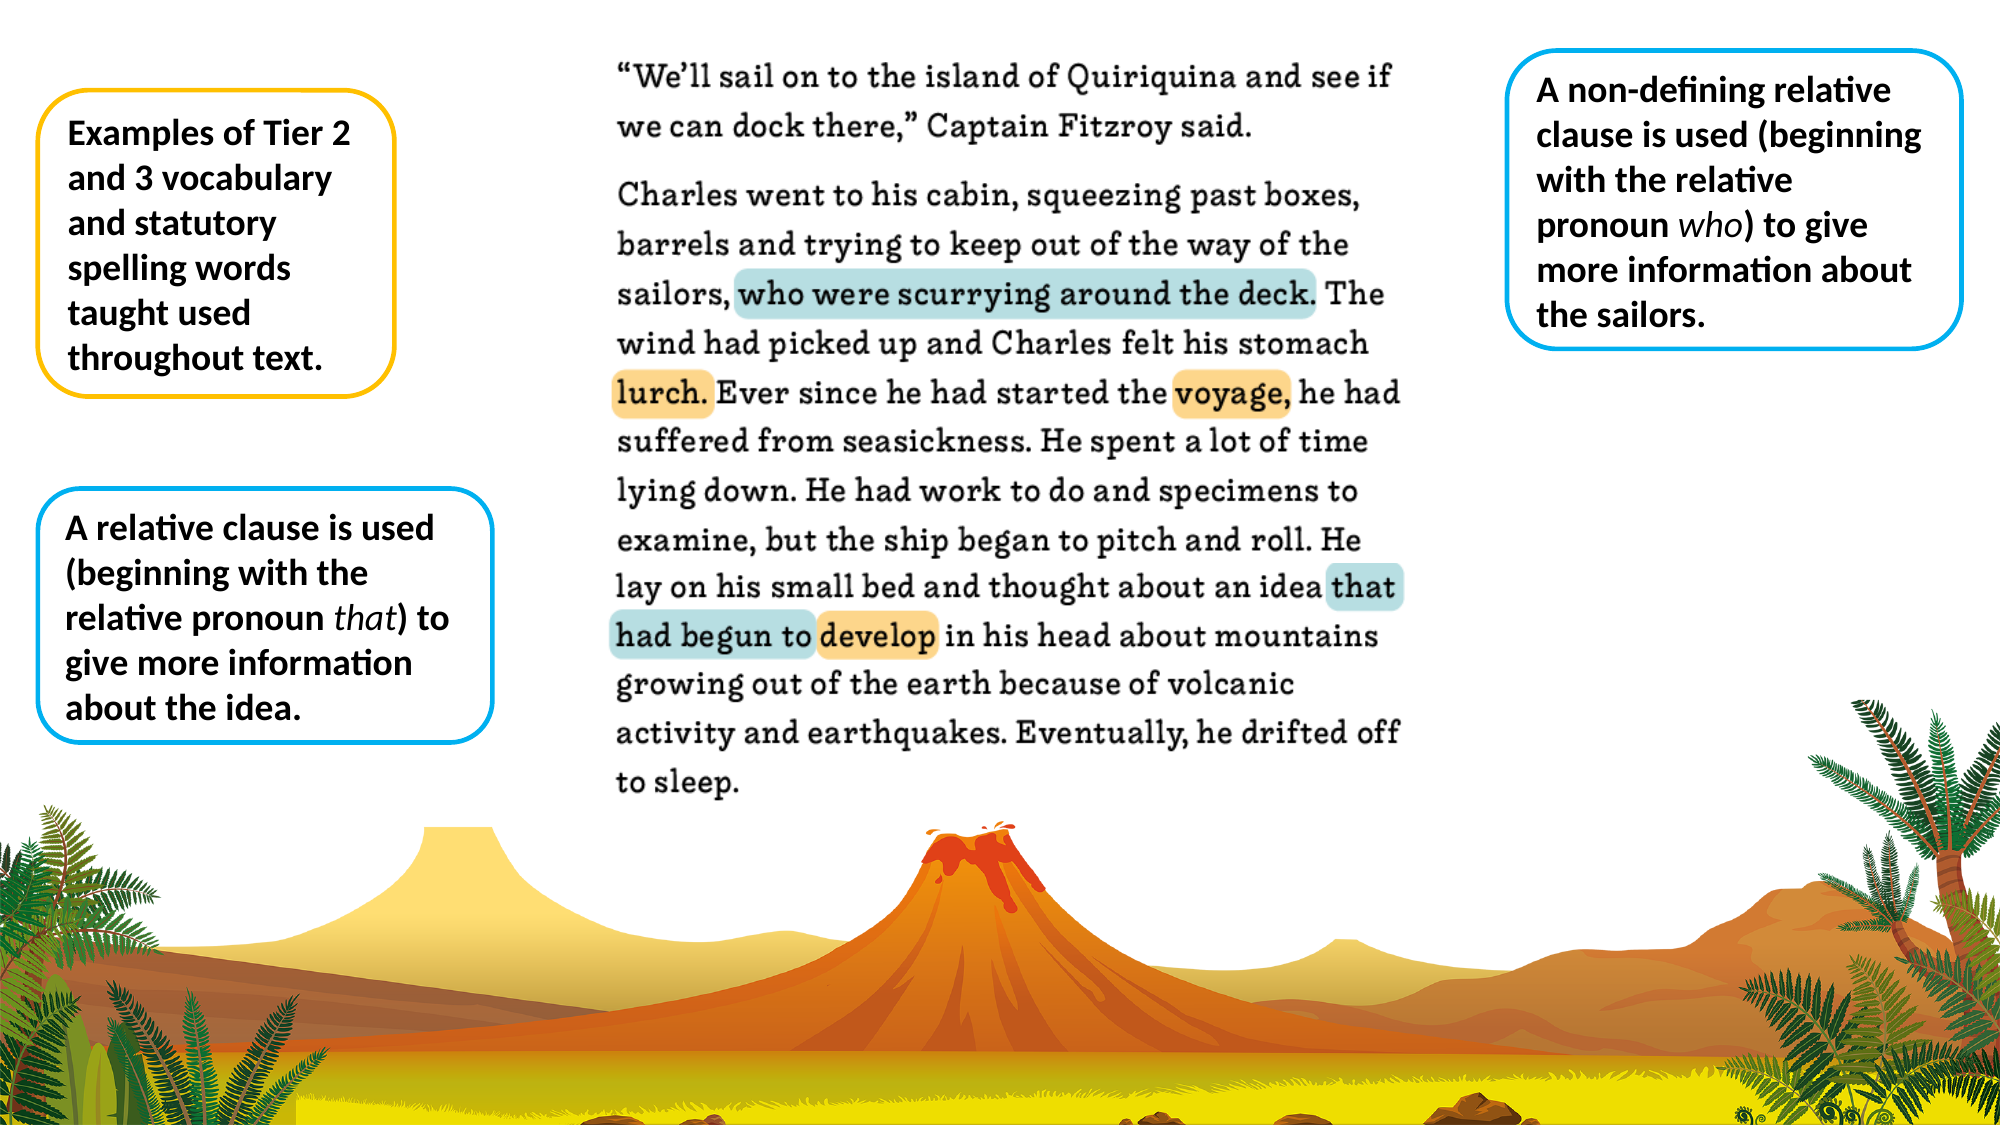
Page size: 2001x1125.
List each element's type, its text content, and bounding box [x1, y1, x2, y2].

picture [0, 50, 2000, 1125]
text_box Examples of Tier 2 and 3 vocabulary and statutory spelling words taught used throughout text. [36, 89, 396, 396]
text_box A non-defining relative clause is used (beginning with the relative pronoun who) to give more information about the sailors. [1505, 49, 1963, 350]
